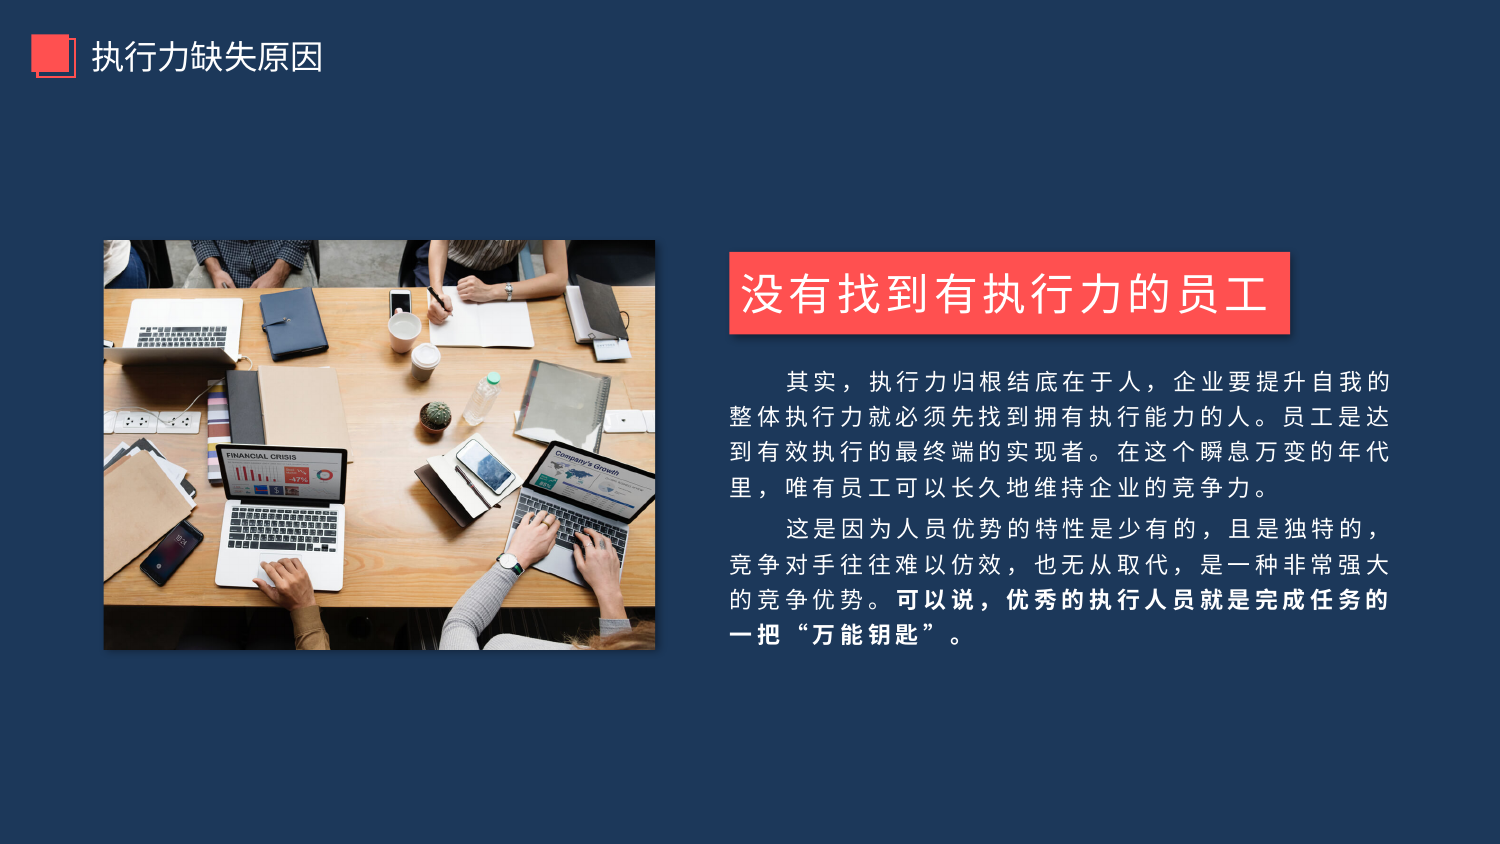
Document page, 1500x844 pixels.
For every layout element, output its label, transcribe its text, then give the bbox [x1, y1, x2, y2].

text_box 没有找到有执行力的员工 [729, 261, 1316, 325]
text_box [103, 239, 656, 650]
text_box 其实，执行力归根结底在于人，企业要提升自我的整体执行力就必须先找到拥有执行能力的人。员工是达到有效执行的最终端的实现者。在这个瞬息万变的年代里，唯有员工可以长久地维持企业的竞争力。 [718, 353, 1413, 507]
text_box 这是因为人员优势的特性是少有的，且是独特的，竞争对手往往难以仿效，也无从取代，是一种非常强大的竞争优势。可以说，优秀的执行人员就是完成任务的一把“万能钥匙”。 [718, 507, 1413, 655]
text_box [728, 251, 1291, 335]
